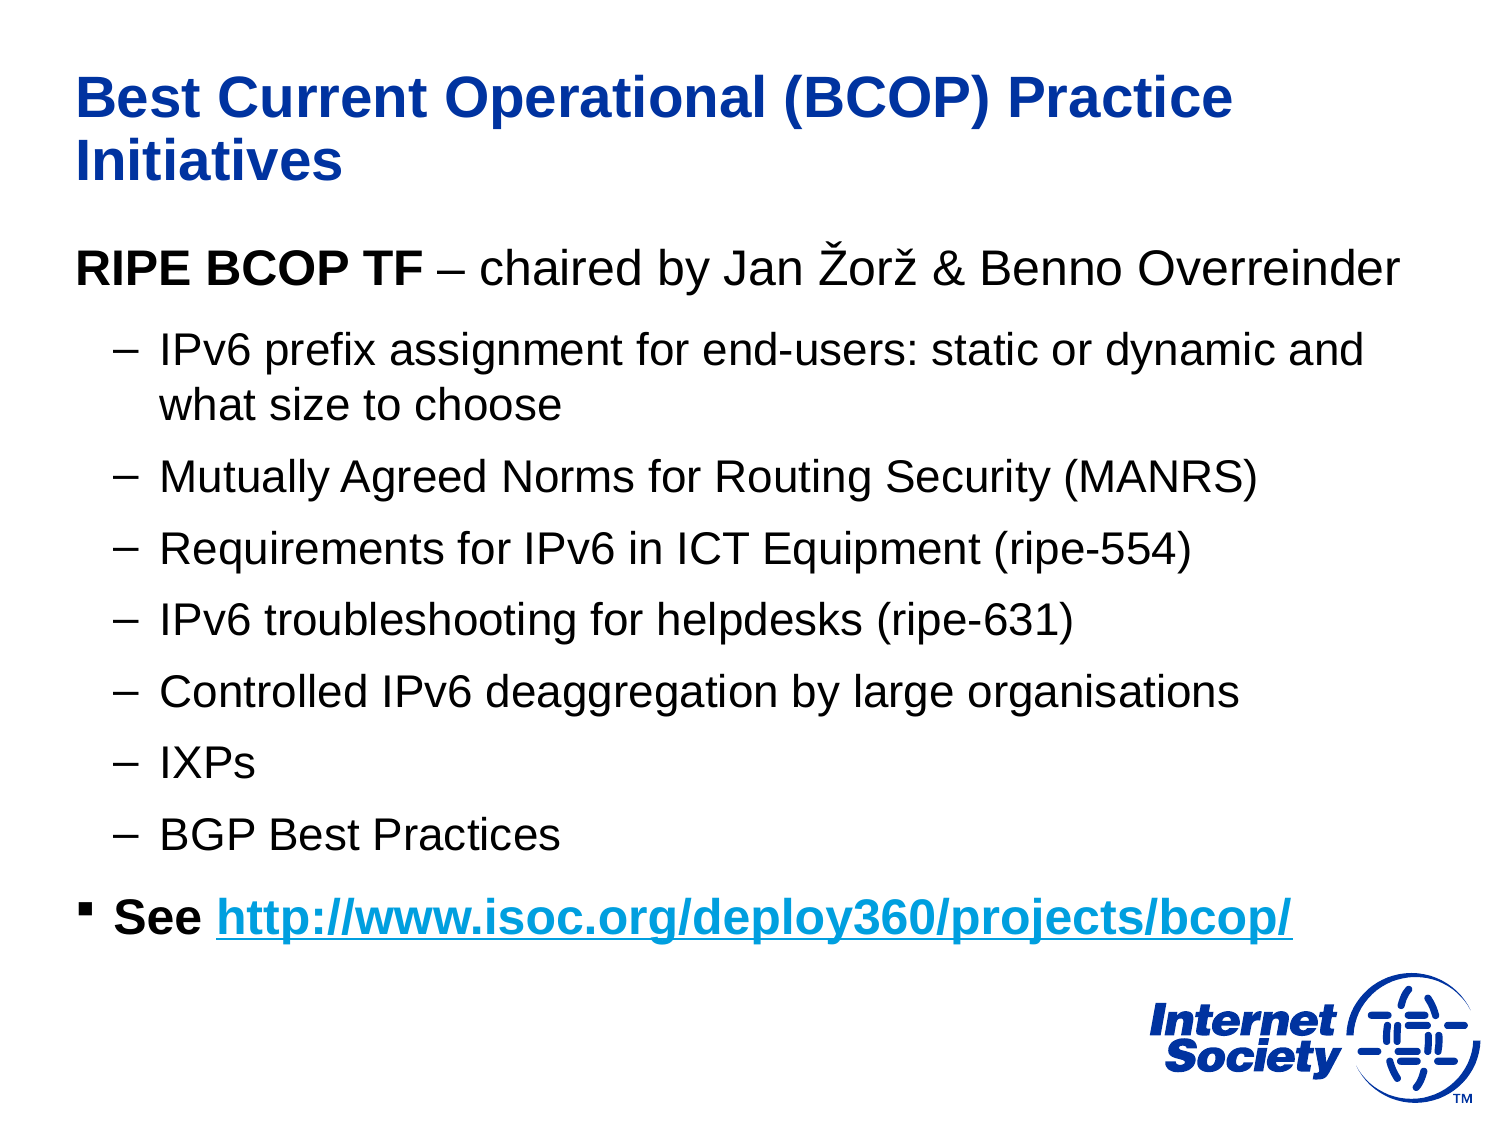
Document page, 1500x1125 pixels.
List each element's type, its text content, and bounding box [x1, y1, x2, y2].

list RIPE BCOP TF – chaired by Jan Žorž & Benno Overreinder IPv6 prefix assignment for end-users: static or dynamic and what size to choose Mutually Agreed Norms for Routing Security (MANRS) Requirements for IPv6 in ICT Equipment (ripe-554) IPv6 troubleshooting for helpdesks (ripe-631) Controlled IPv6 deaggregation by large organisations IXPs BGP Best Practices See http://www.isoc.org/deploy360/projects/bcop/ [37, 220, 1463, 995]
title Best Current Operational (BCOP) Practice Initiatives [37, 36, 1463, 188]
